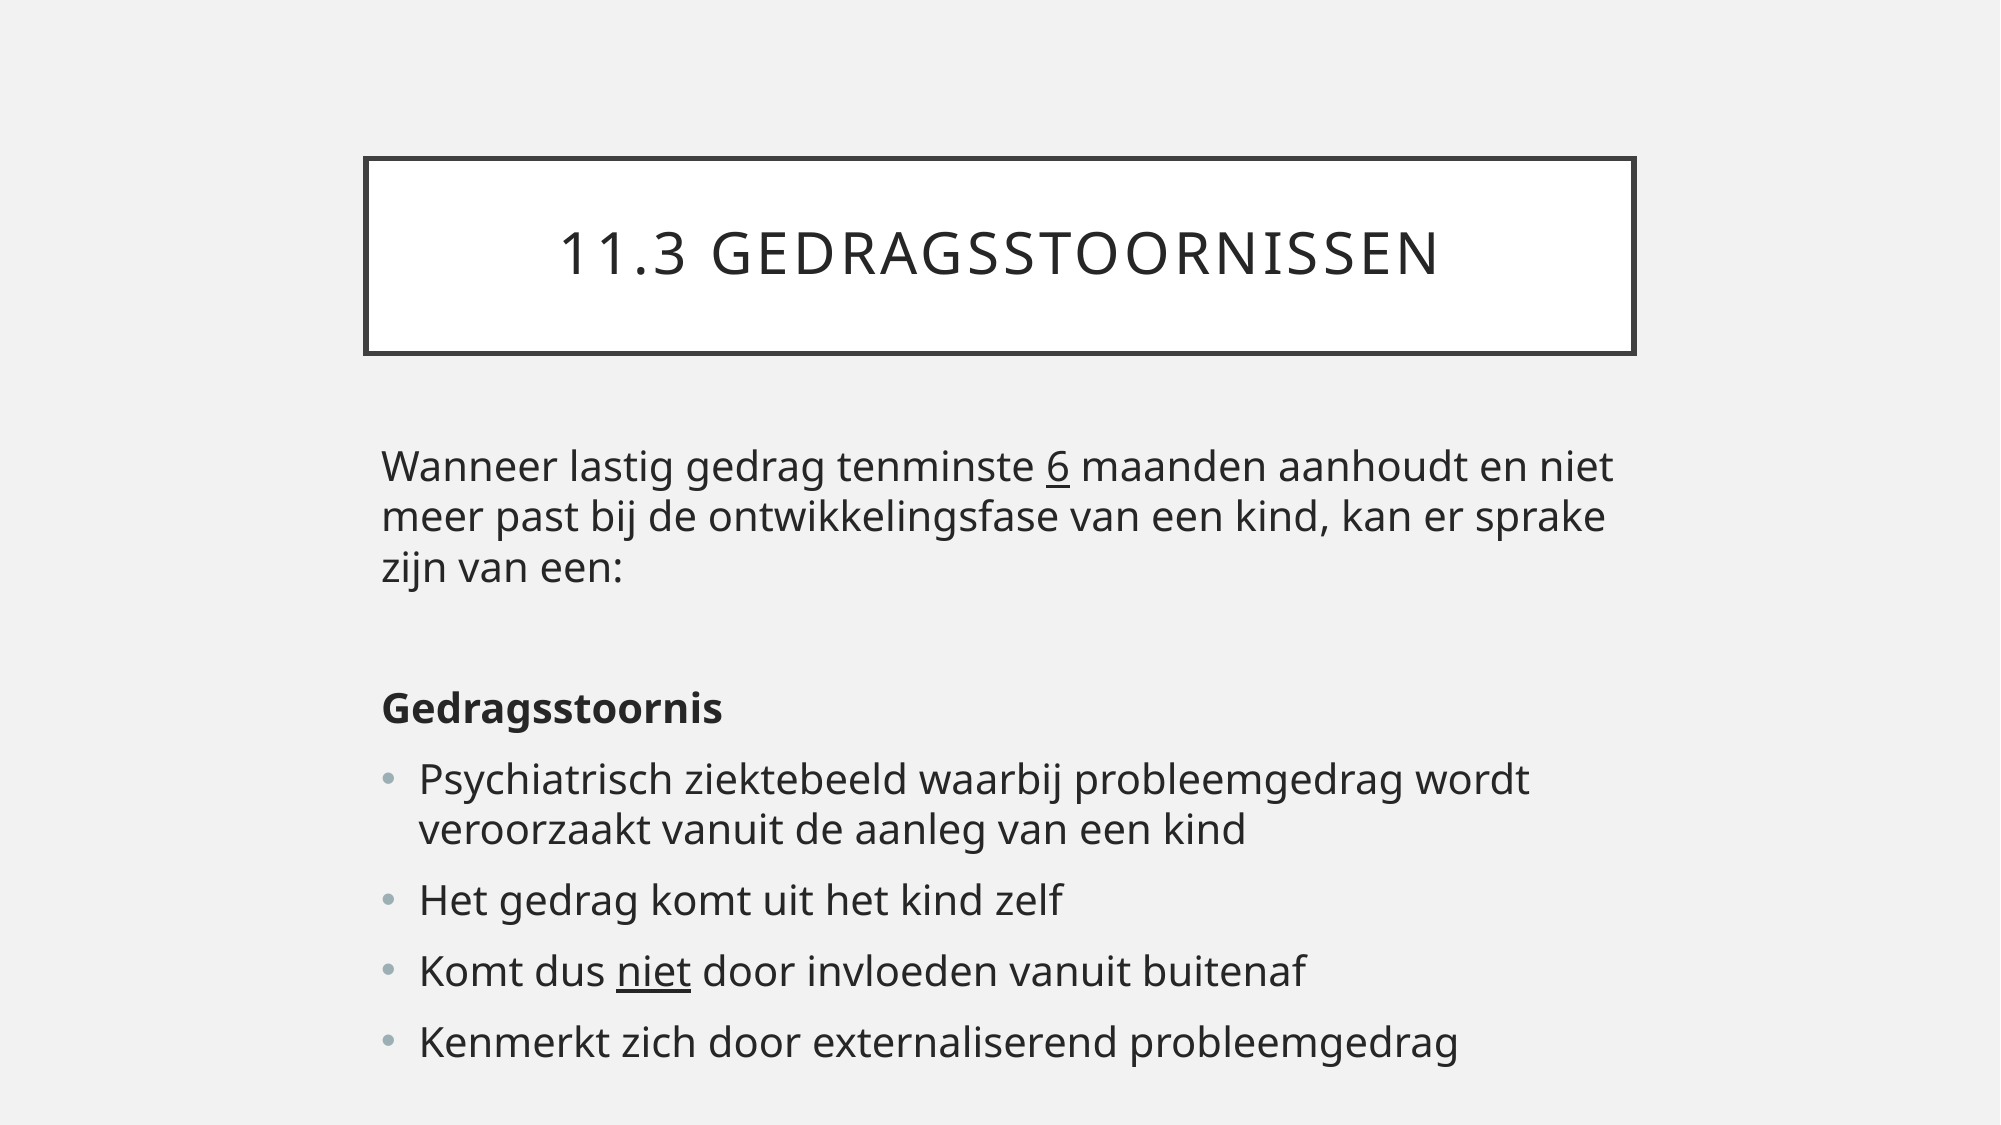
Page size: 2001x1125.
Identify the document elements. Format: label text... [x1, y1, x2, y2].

list Wanneer lastig gedrag tenminste 6 maanden aanhoudt en niet meer past bij de ontwikkelingsfase van een kind, kan er sprake zijn van een: Gedragsstoornis Psychiatrisch ziektebeeld waarbij probleemgedrag wordt veroorzaakt vanuit de aanleg van een kind Het gedrag komt uit het kind zelf Komt dus niet door invloeden vanuit buitenaf Kenmerkt zich door externaliserend probleemgedrag [366, 432, 1634, 1101]
title 11.3 Gedragsstoornissen [363, 156, 1637, 356]
